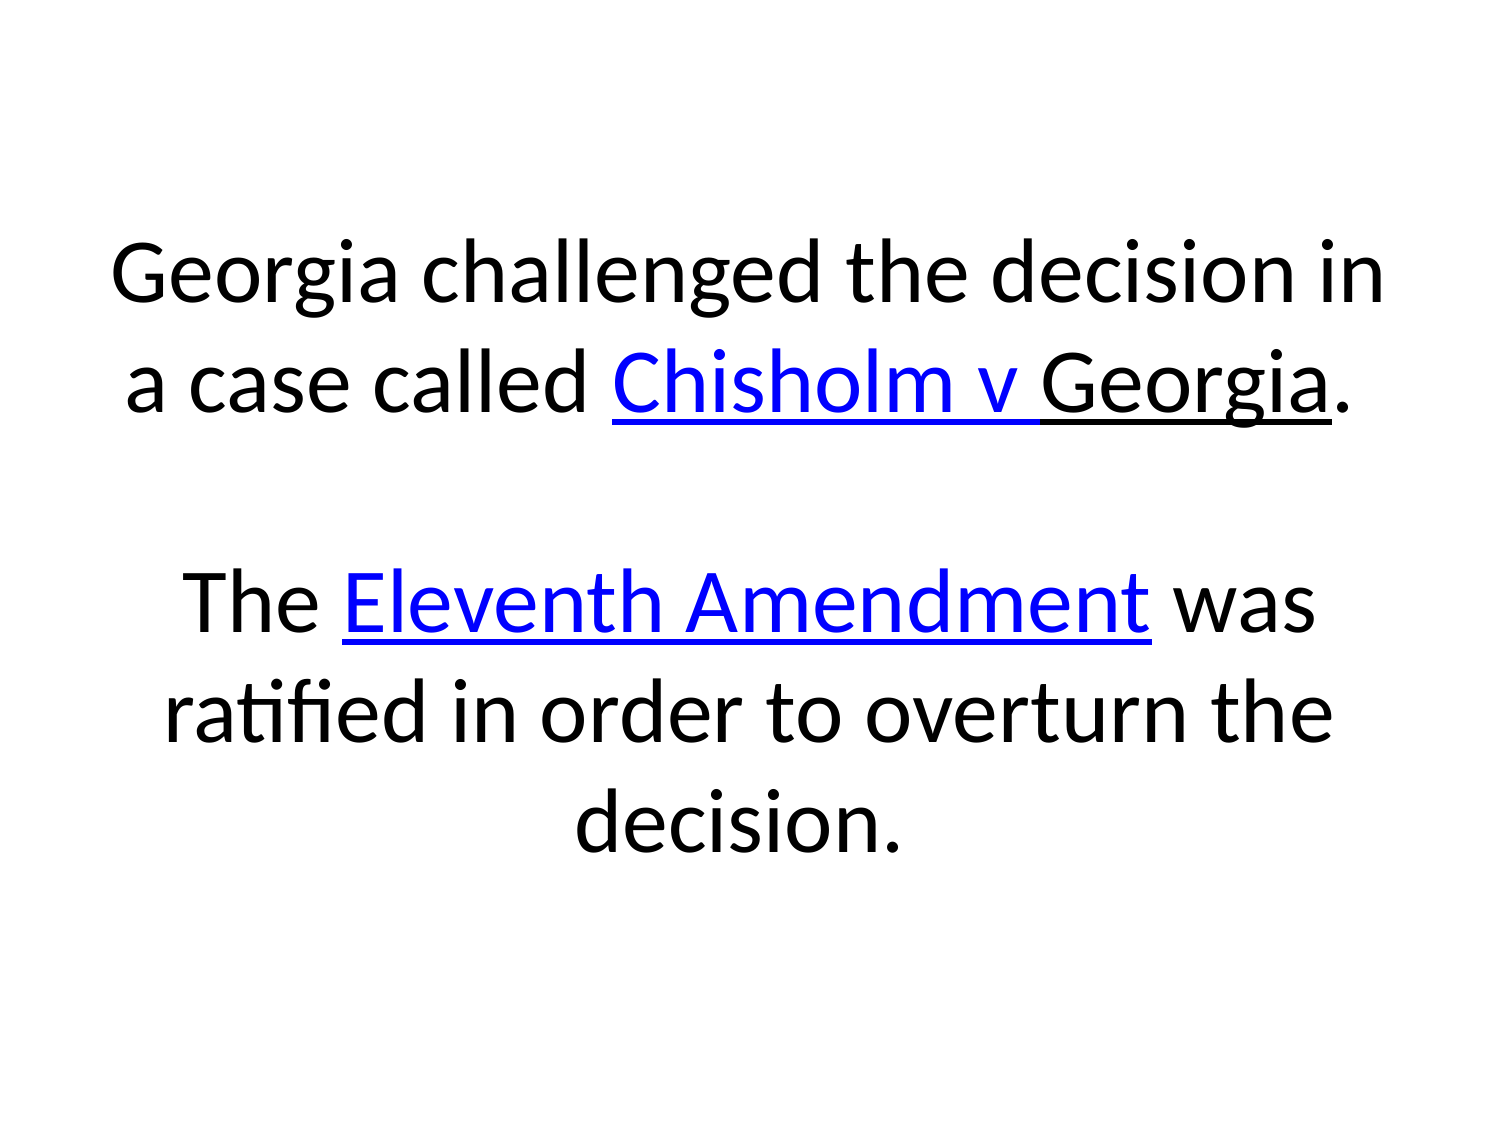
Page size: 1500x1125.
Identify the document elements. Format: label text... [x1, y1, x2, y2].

title Georgia challenged the decision in a case called Chisholm v Georgia. The Eleventh Amendment was ratified in order to overturn the decision. [74, 44, 1426, 1038]
